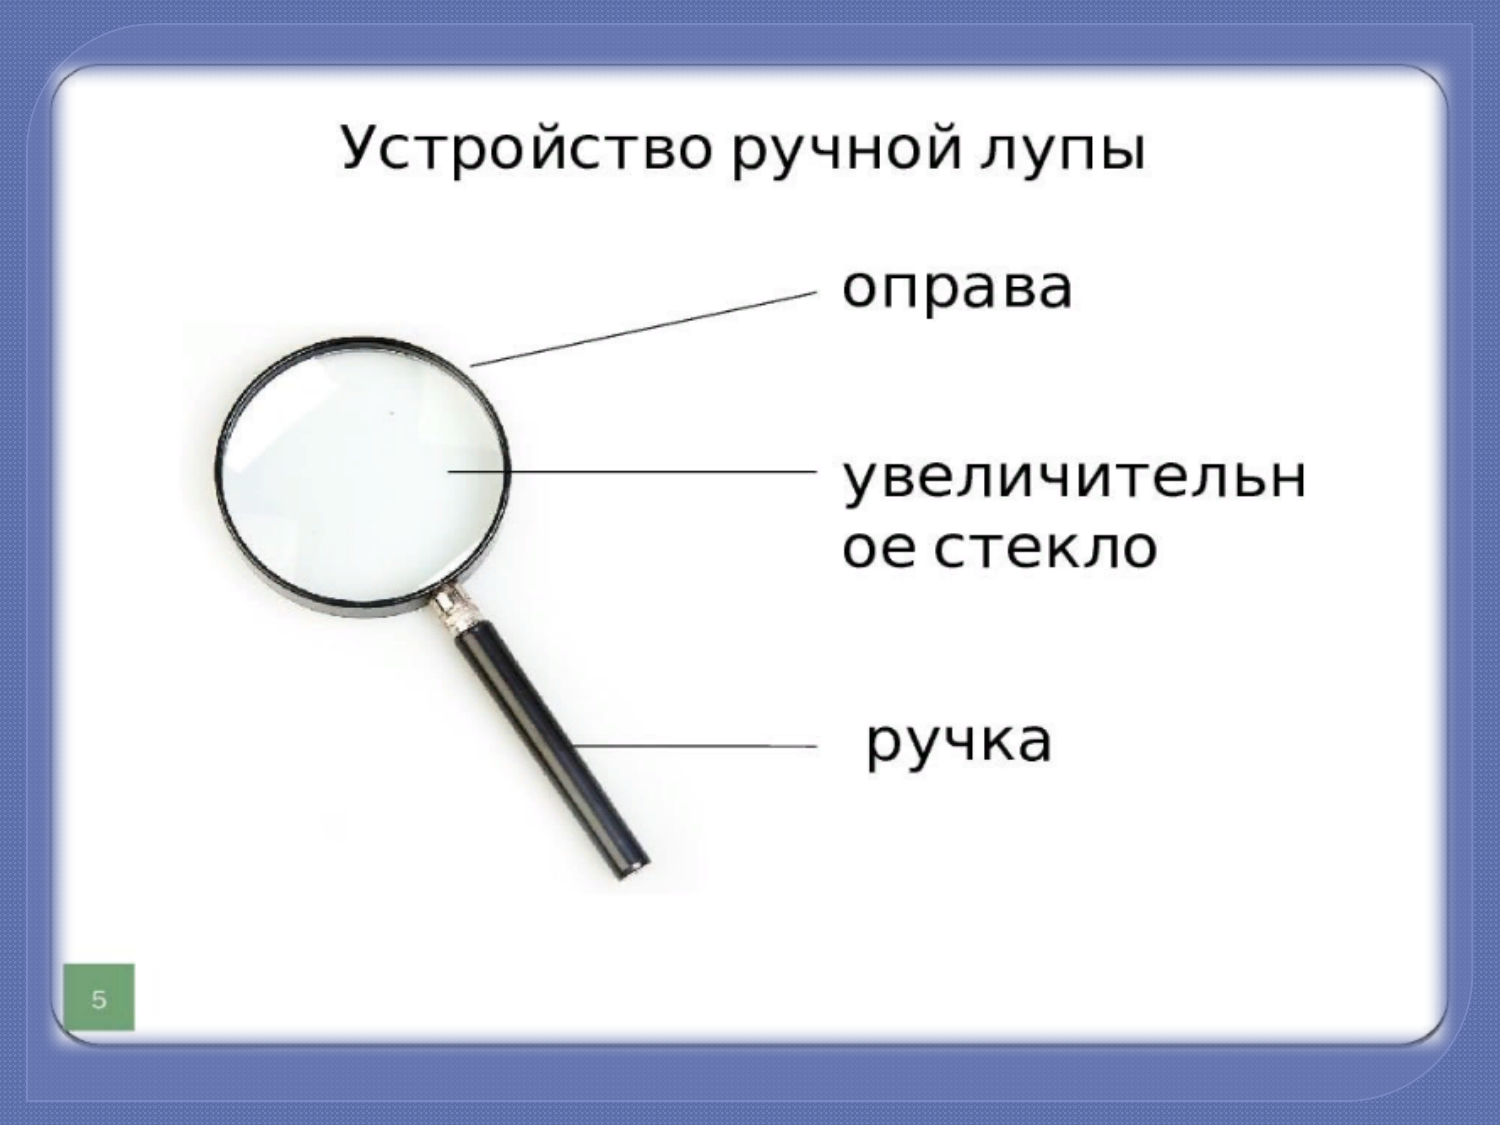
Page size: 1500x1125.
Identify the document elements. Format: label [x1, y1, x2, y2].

picture [41, 54, 1459, 1059]
